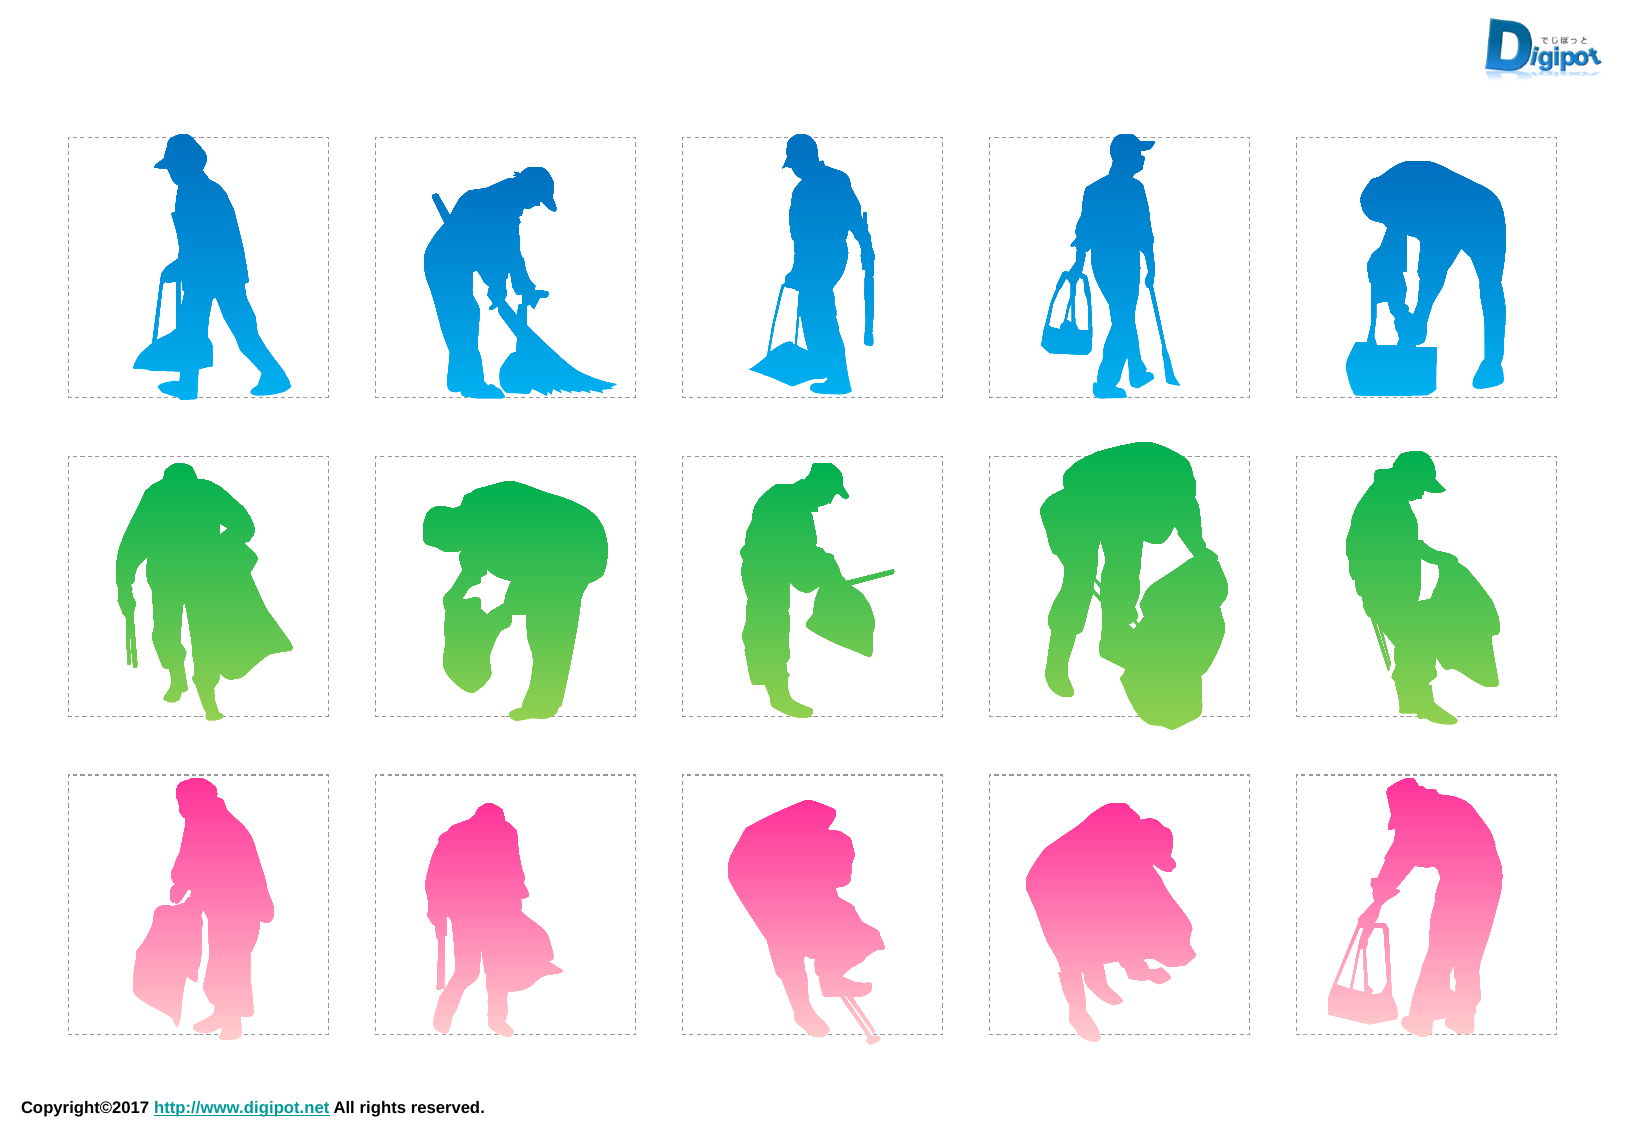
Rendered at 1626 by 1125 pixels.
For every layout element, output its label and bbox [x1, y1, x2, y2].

text_box [133, 777, 274, 1041]
text_box [1346, 160, 1506, 397]
text_box [423, 166, 617, 399]
text_box [1346, 450, 1500, 725]
text_box [422, 481, 608, 721]
text_box [1040, 441, 1228, 730]
text_box [425, 803, 564, 1037]
text_box [133, 134, 292, 400]
picture [1485, 18, 1602, 82]
text_box [728, 800, 886, 1045]
text_box [1025, 803, 1196, 1042]
text_box [749, 134, 876, 395]
text_box [115, 462, 293, 721]
text_box [1328, 777, 1503, 1037]
text_box [740, 462, 896, 719]
text_box [1041, 134, 1181, 399]
